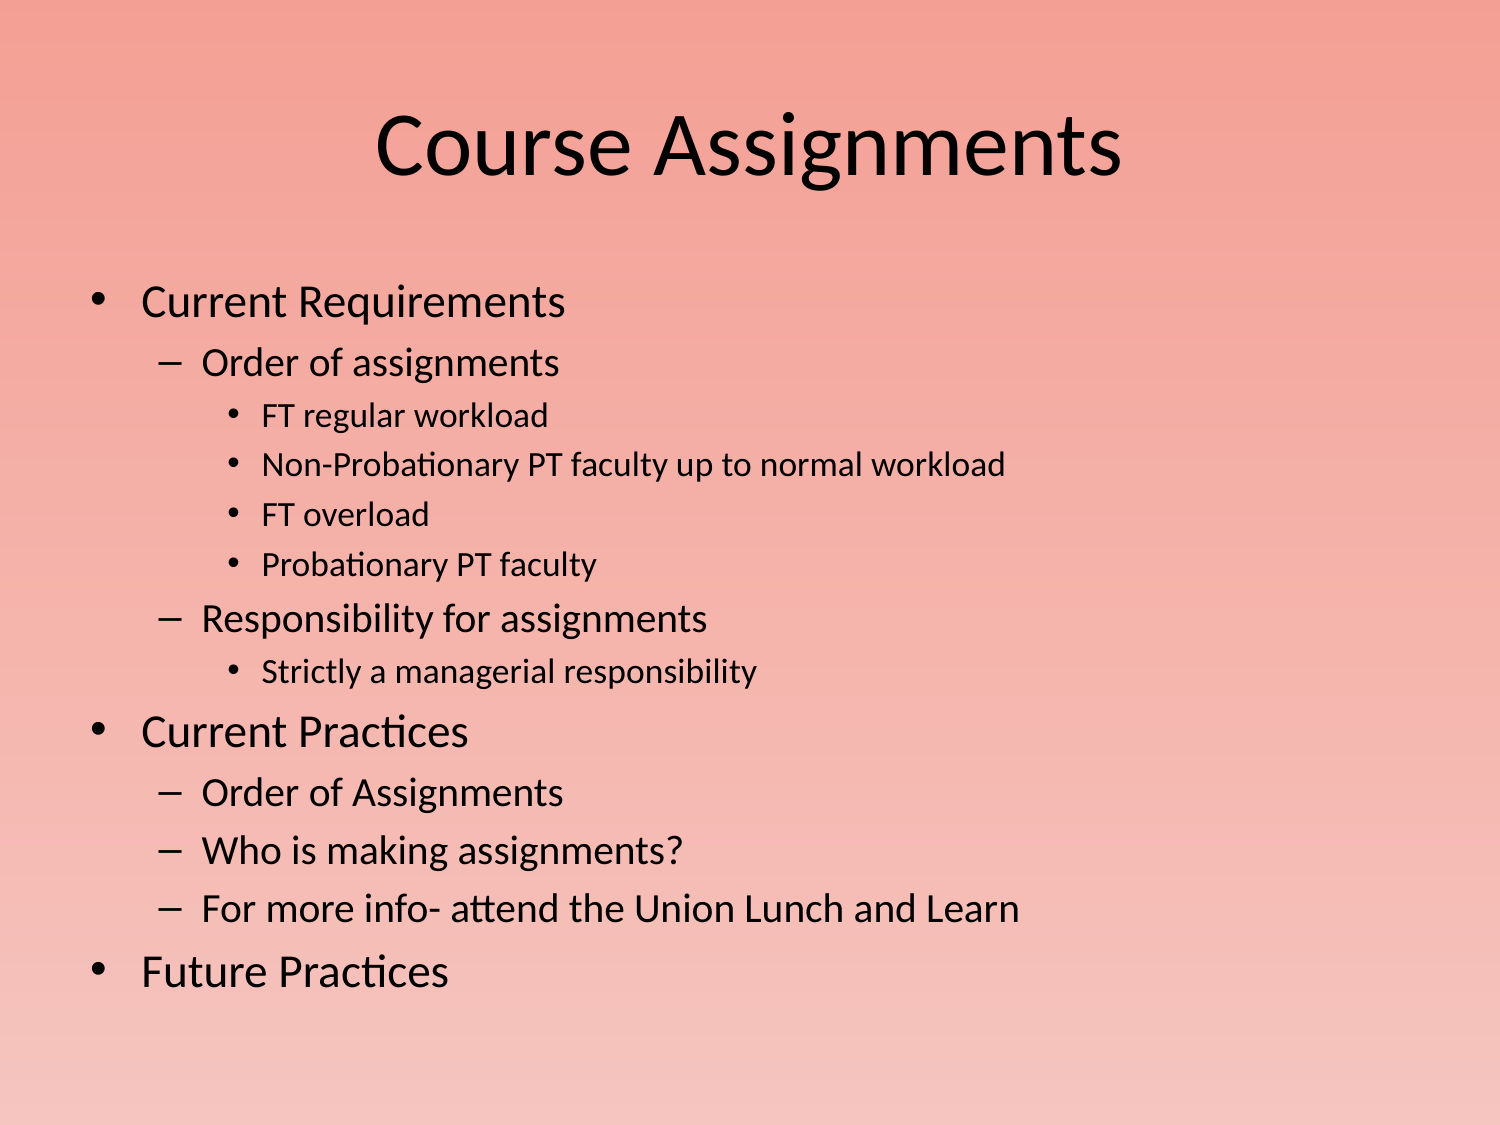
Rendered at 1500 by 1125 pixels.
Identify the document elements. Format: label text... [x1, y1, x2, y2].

title Course Assignments [75, 45, 1425, 233]
list Current Requirements Order of assignments FT regular workload Non-Probationary PT faculty up to normal workload FT overload Probationary PT faculty Responsibility for assignments Strictly a managerial responsibility Current Practices Order of Assignments Who is making assignments? For more info- attend the Union Lunch and Learn Future Practices [75, 262, 1425, 1005]
